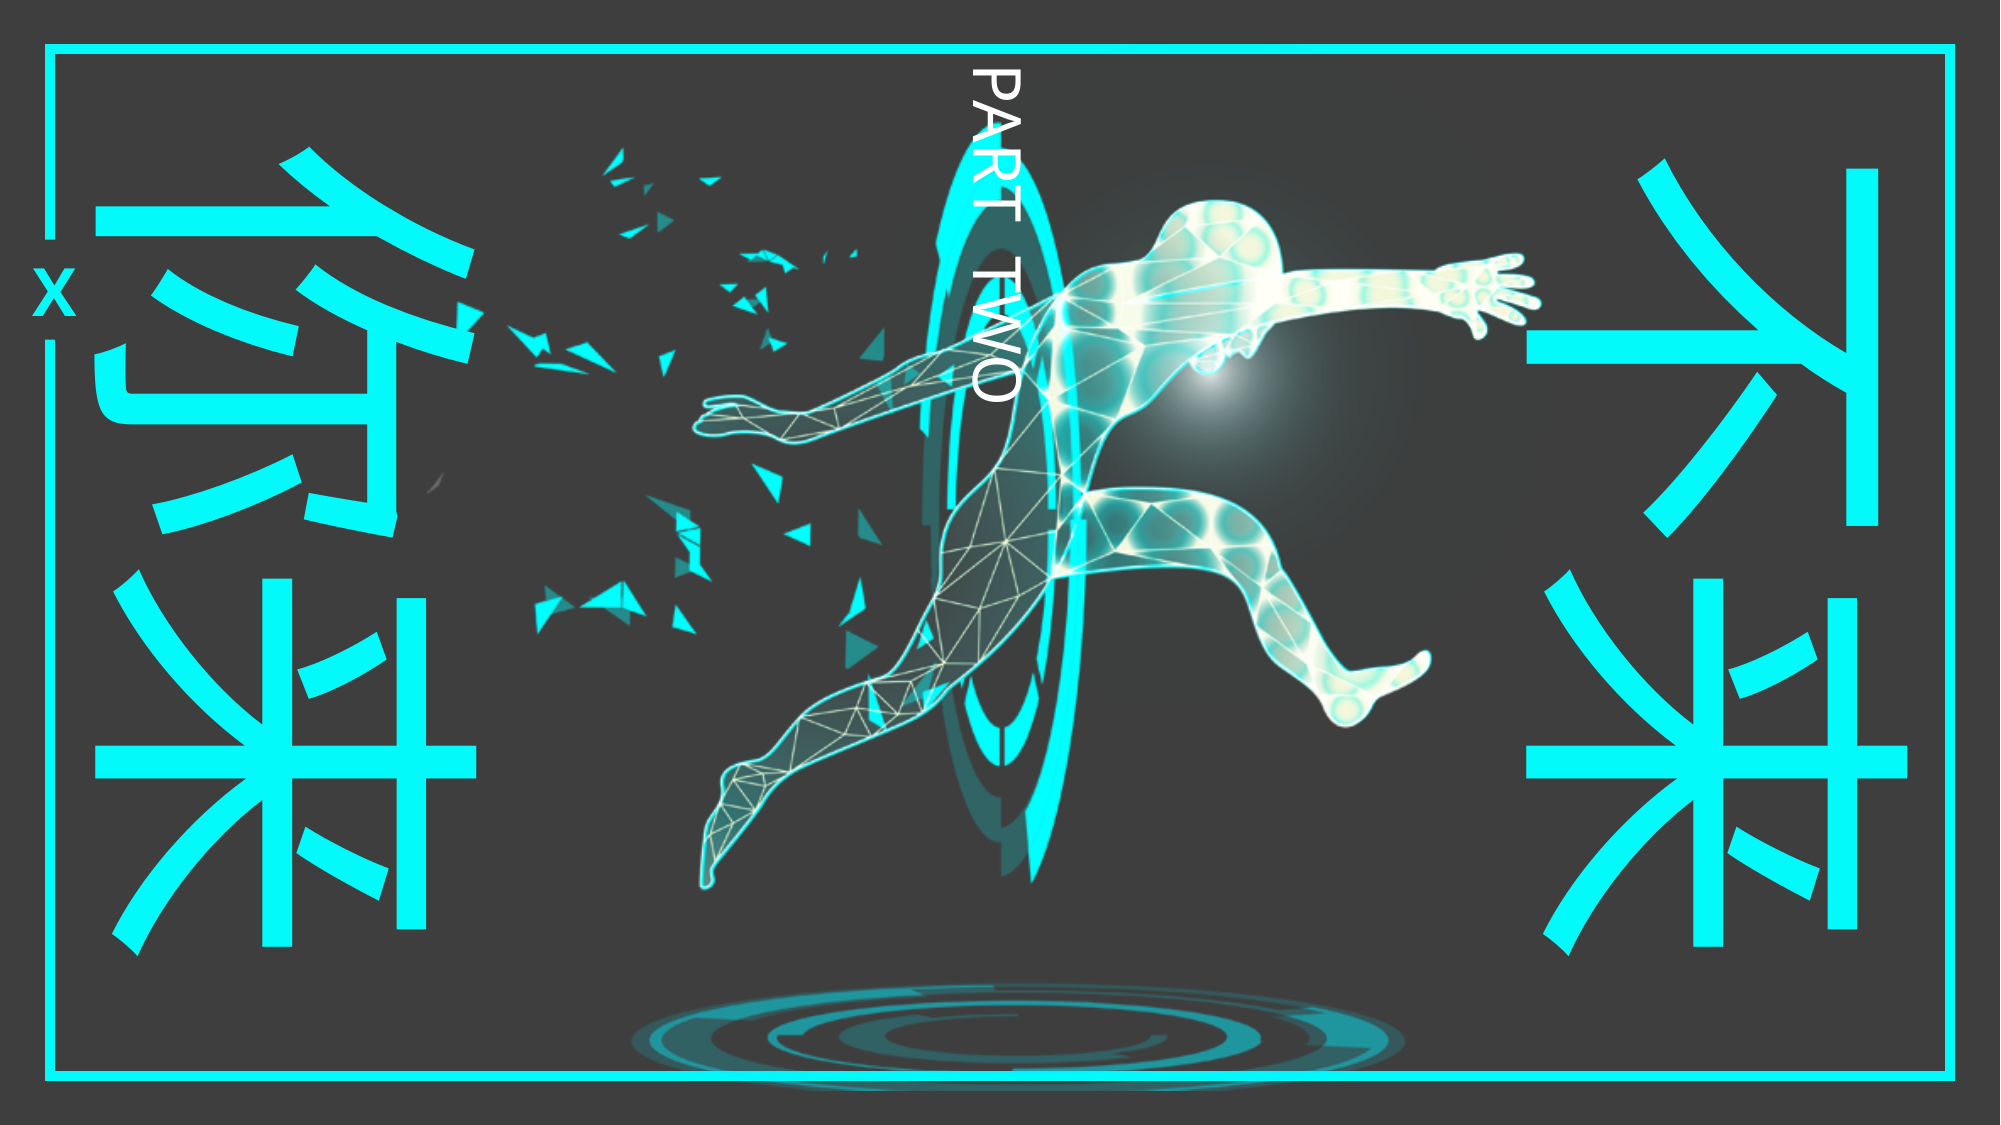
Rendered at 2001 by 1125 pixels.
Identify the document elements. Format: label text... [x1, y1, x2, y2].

text_box 不来 [1921, 34, 1982, 1076]
picture [0, 34, 1921, 1091]
